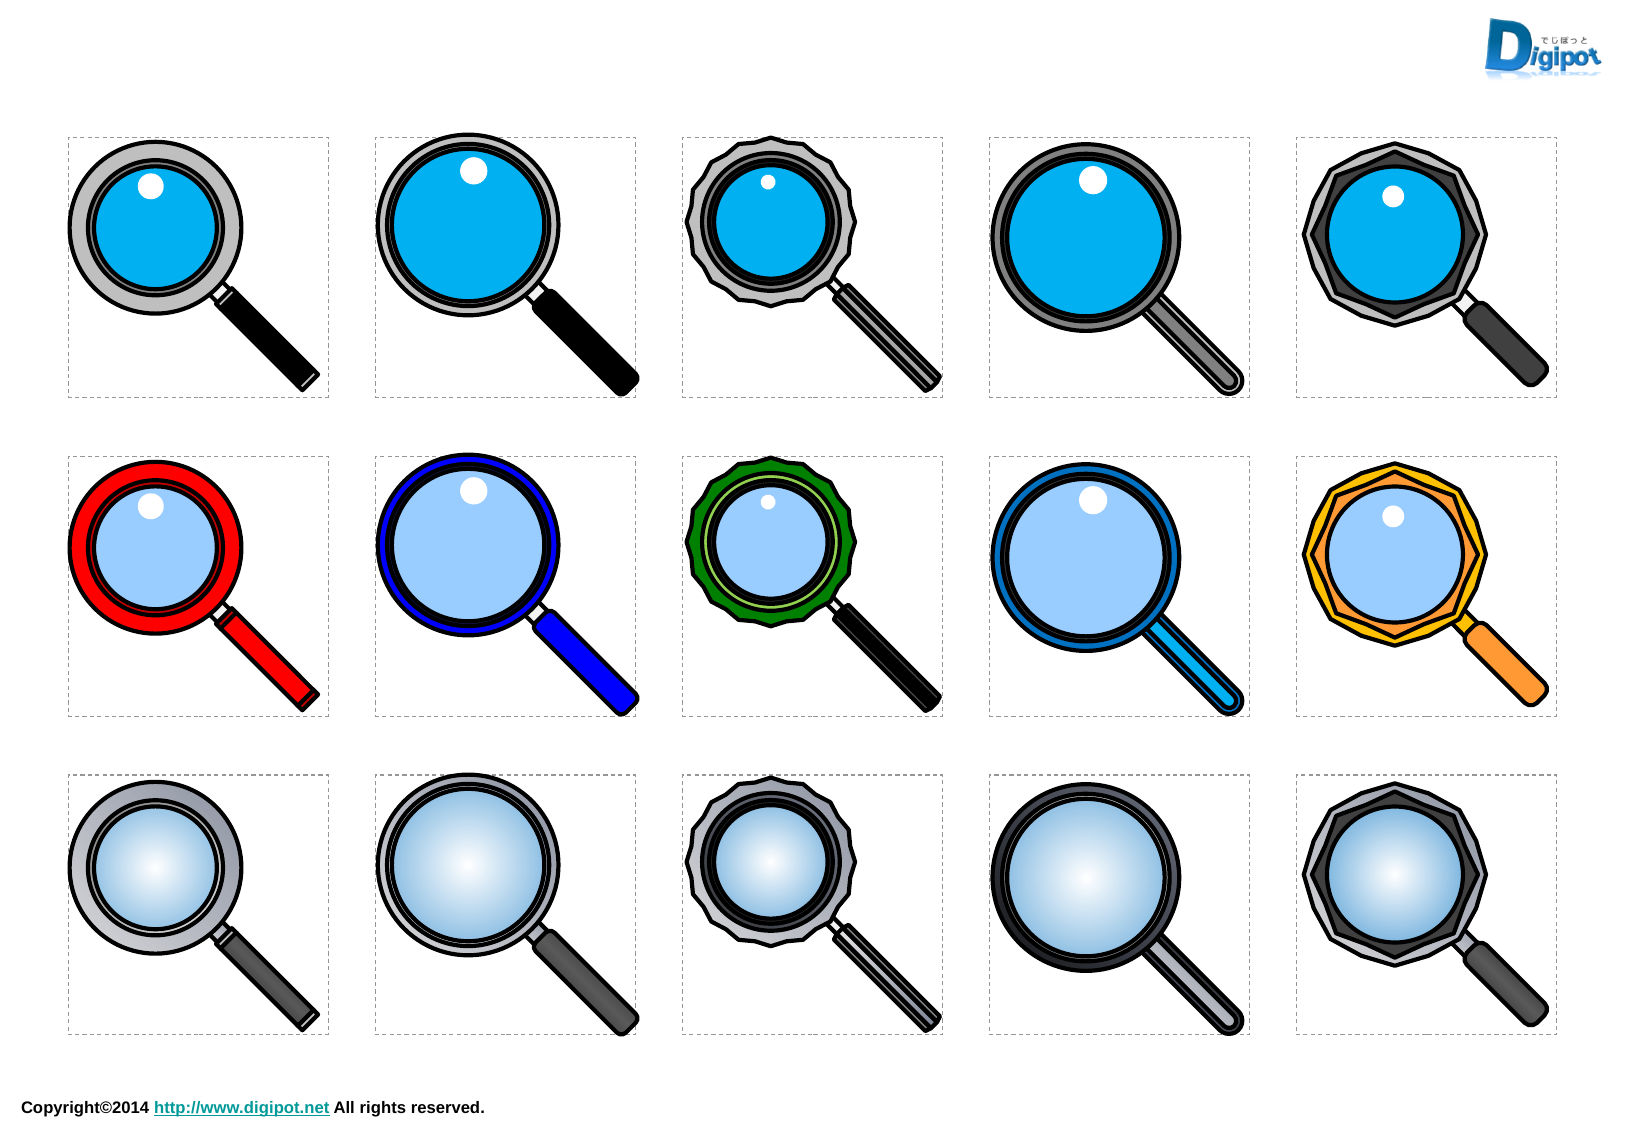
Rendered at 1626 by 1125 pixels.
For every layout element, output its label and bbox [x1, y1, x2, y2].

text_box [116, 442, 289, 748]
text_box [1343, 126, 1527, 424]
text_box [738, 435, 908, 752]
text_box [686, 777, 898, 1045]
text_box [738, 115, 908, 432]
picture [1485, 18, 1602, 82]
text_box [426, 113, 609, 433]
text_box [1303, 783, 1520, 1034]
text_box [377, 774, 600, 1047]
text_box [1343, 446, 1527, 744]
text_box [69, 781, 320, 1035]
text_box [426, 433, 609, 755]
text_box [1035, 446, 1223, 756]
text_box [116, 122, 289, 428]
text_box [1035, 125, 1223, 436]
text_box [992, 783, 1207, 1050]
